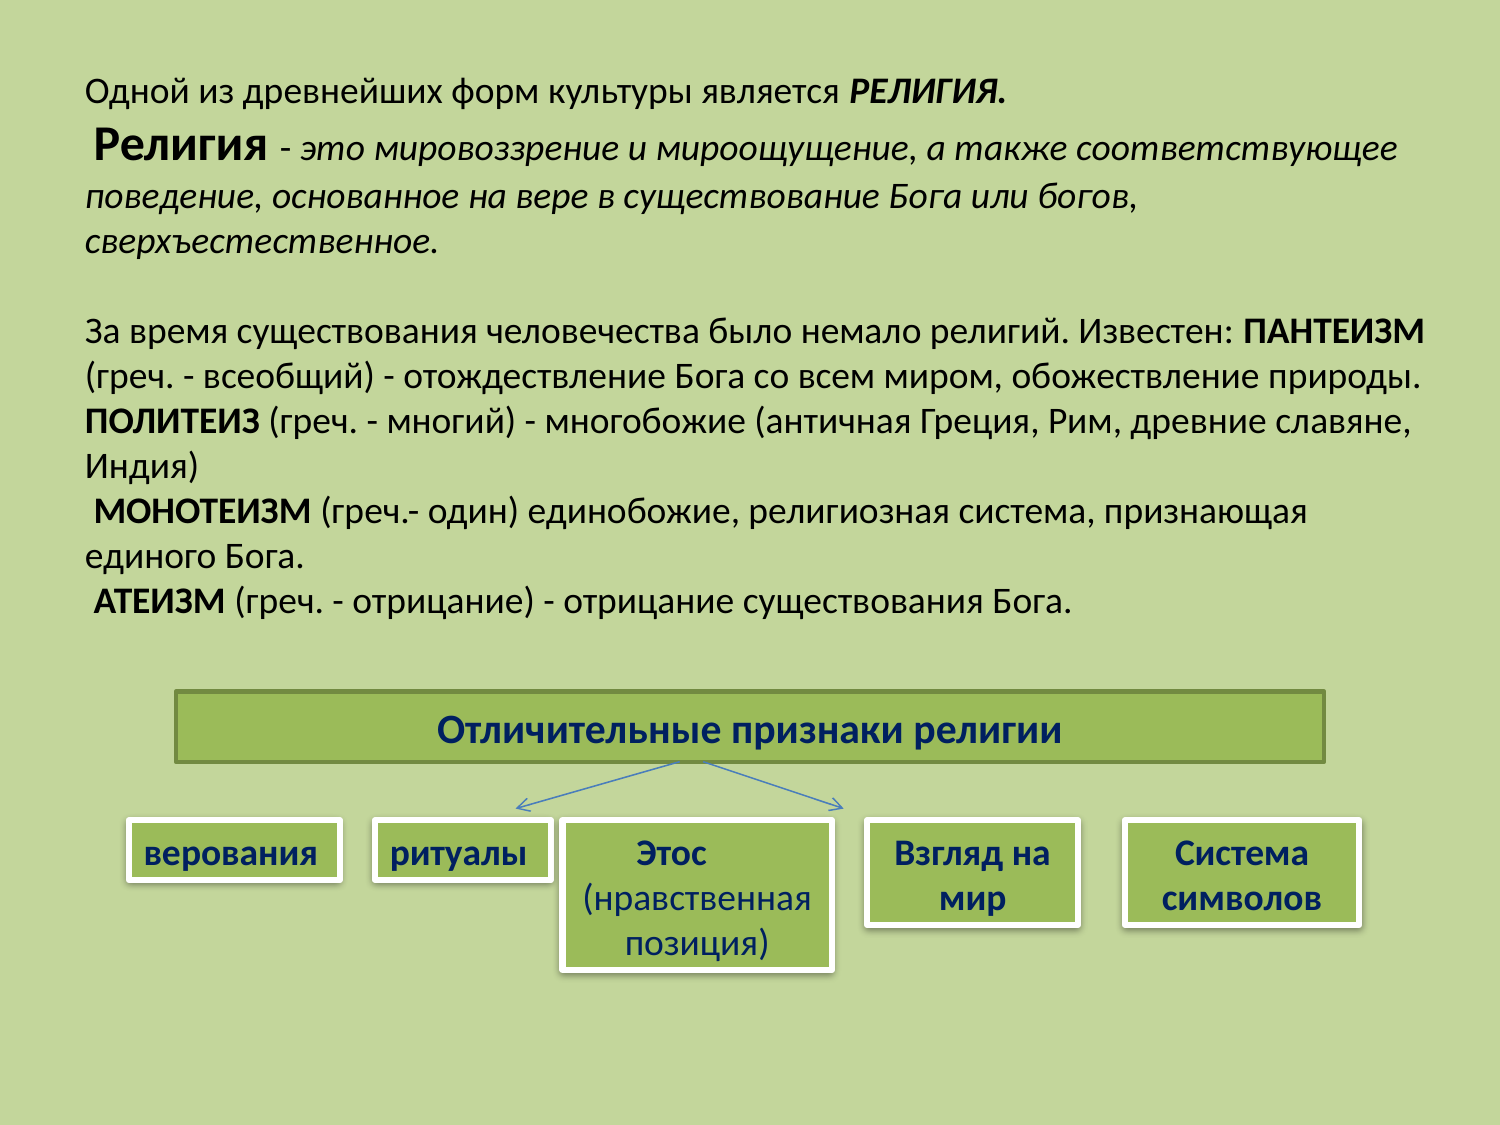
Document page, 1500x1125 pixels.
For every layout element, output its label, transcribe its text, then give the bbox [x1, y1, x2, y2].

text_box Отличительные признаки религии [174, 689, 1326, 764]
text_box Взгляд на мир [864, 817, 1081, 928]
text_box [702, 761, 844, 809]
text_box Система символов [1122, 817, 1362, 928]
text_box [515, 761, 680, 809]
text_box Этос (нравственная позиция) [559, 817, 835, 973]
text_box ритуалы [372, 817, 554, 883]
text_box верования [126, 817, 343, 883]
text_box Одной из древнейших форм культуры является РЕЛИГИЯ. Религия - это мировоззрение и мироощущение, а также соответствующее поведение, основанное на вере в существование Бога или богов, сверхъестественное. За время существования человечества было немало религий. Известен: ПАНТЕИЗМ (греч. - всеобщий) - отождествление Бога со всем миром, обожествление природы. ПОЛИТЕИЗ (греч. - многий) - многобожие (античная Греция, Рим, древние славяне, Индия) МОНОТЕИЗМ (греч.- один) единобожие, религиозная система, признающая единого Бога. АТЕИЗМ (греч. - отрицание) - отрицание существования Бога. [70, 58, 1442, 674]
